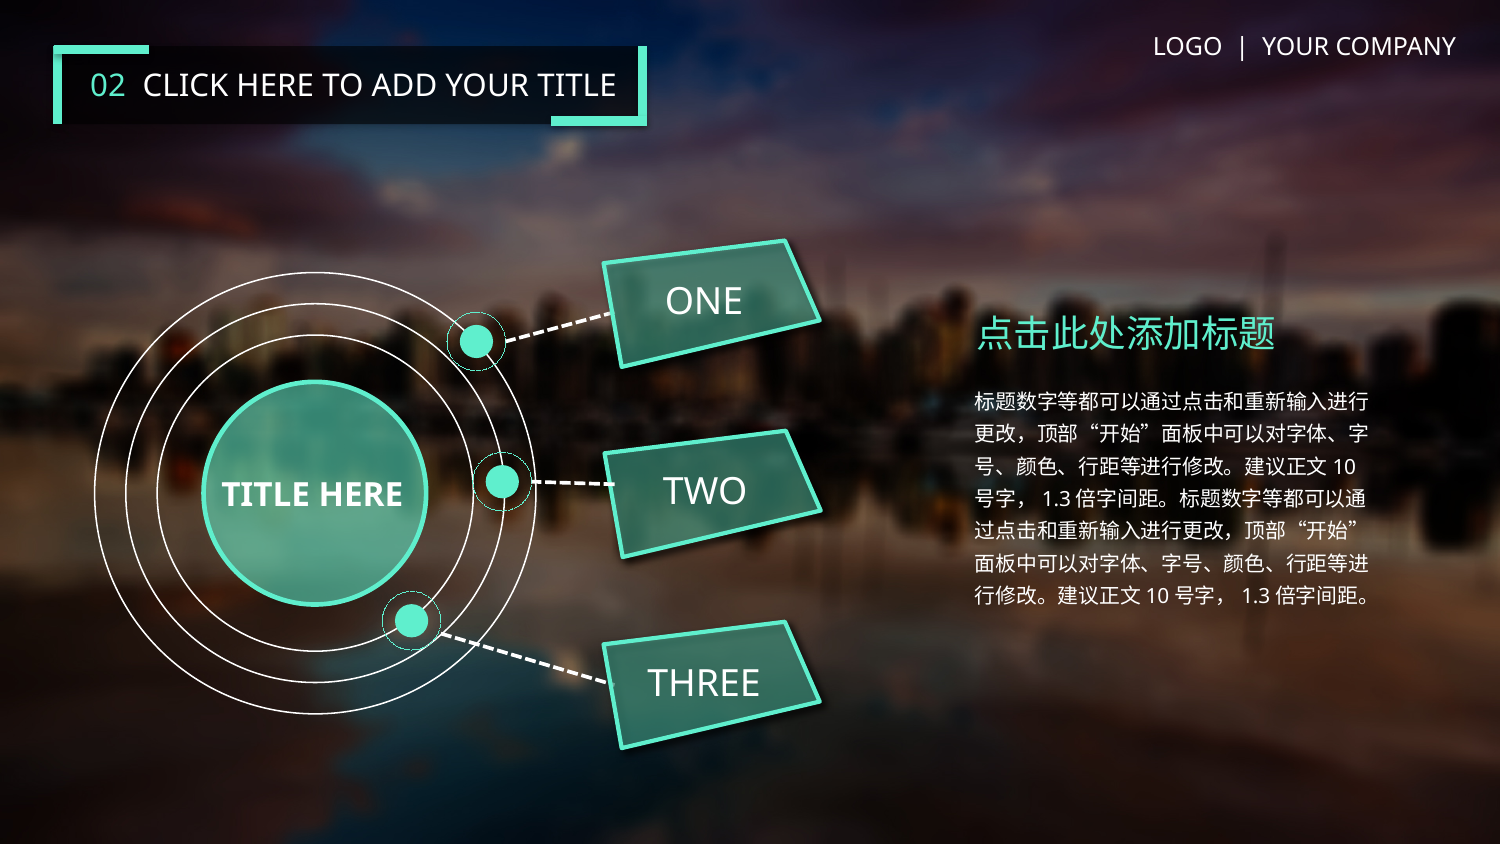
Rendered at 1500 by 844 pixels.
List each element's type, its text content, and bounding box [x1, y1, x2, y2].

text_box 标题数字等都可以通过点击和重新输入进行更改，顶部“开始”面板中可以对字体、字号、颜色、行距等进行修改。建议正文10号字，1.3倍字间距。标题数字等都可以通过点击和重新输入进行更改，顶部“开始”面板中可以对字体、字号、颜色、行距等进行修改。建议正文10号字，1.3倍字间距。 [959, 373, 1391, 616]
text_box [609, 492, 790, 560]
text_box 点击此处添加标题 [961, 303, 1292, 363]
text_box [472, 452, 532, 512]
text_box [601, 238, 822, 329]
text_box [616, 330, 788, 369]
text_box [618, 619, 822, 710]
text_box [505, 311, 615, 342]
text_box THREE [614, 651, 794, 711]
text_box TWO [615, 460, 795, 520]
text_box ONE [614, 270, 794, 330]
text_box [610, 693, 789, 751]
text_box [381, 591, 442, 651]
text_box [94, 272, 535, 714]
picture [0, 0, 1500, 844]
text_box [440, 633, 615, 686]
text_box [53, 45, 647, 125]
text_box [446, 311, 506, 371]
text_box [531, 481, 615, 485]
text_box LOGO | YOUR COMPANY [1137, 23, 1472, 68]
text_box [602, 428, 823, 519]
